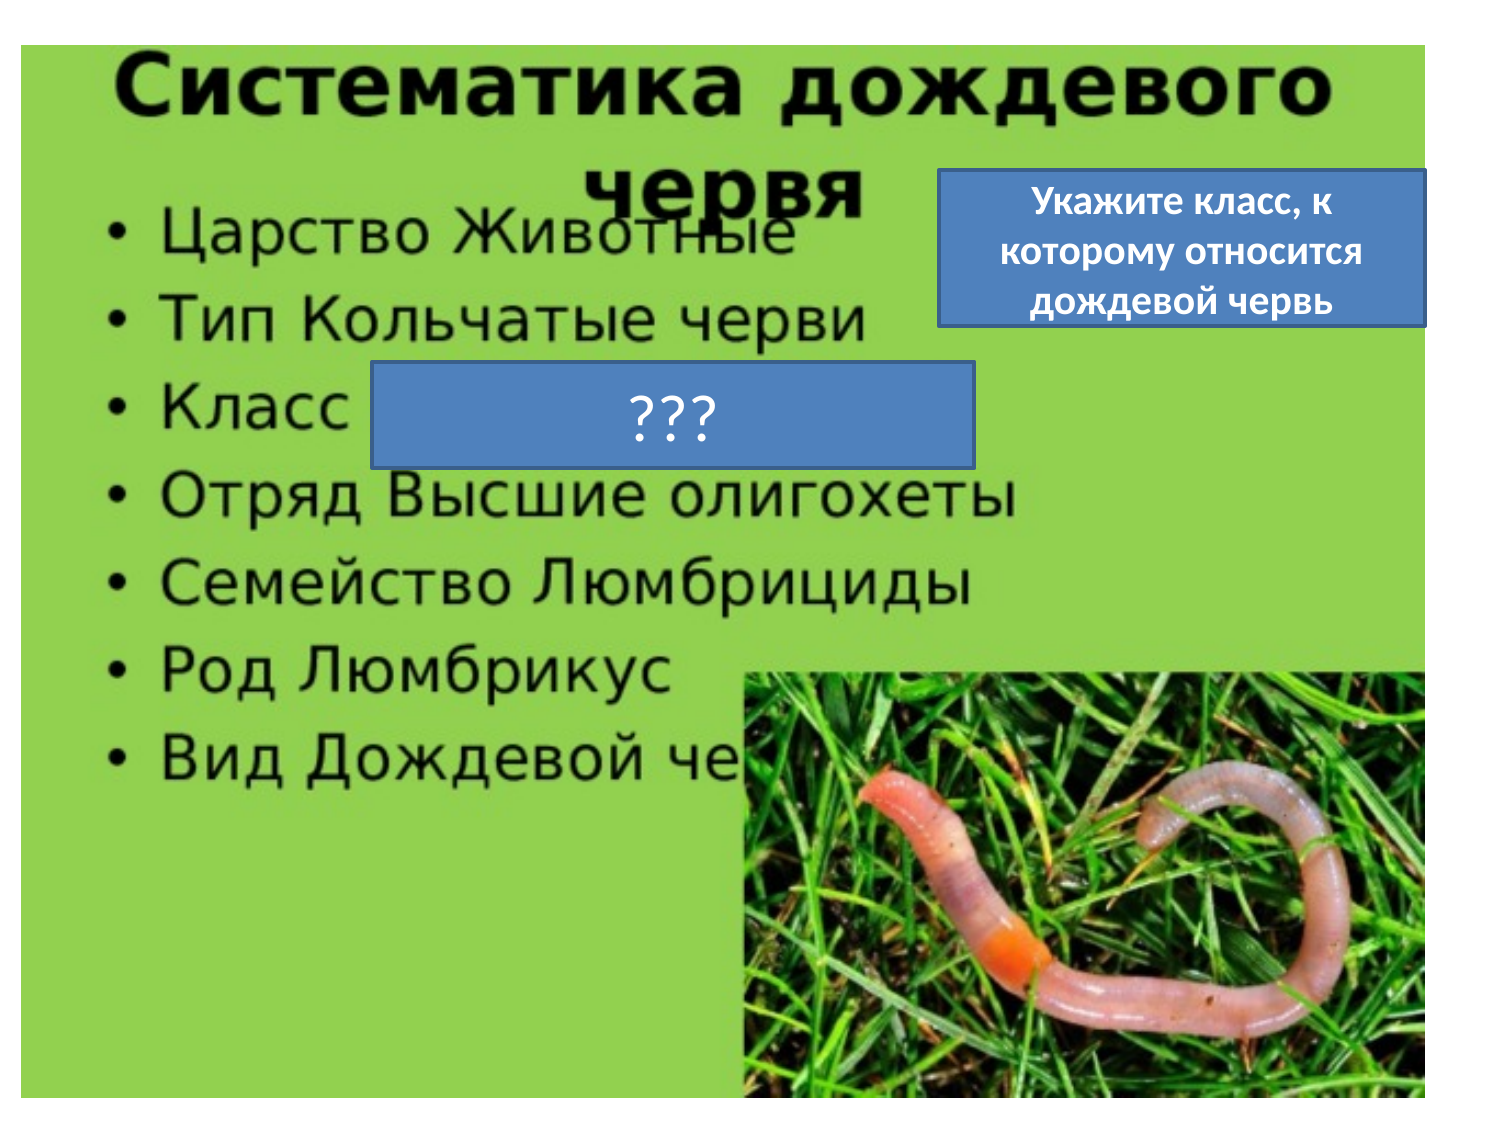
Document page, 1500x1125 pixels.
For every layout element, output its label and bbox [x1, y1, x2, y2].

picture [21, 44, 1426, 1098]
